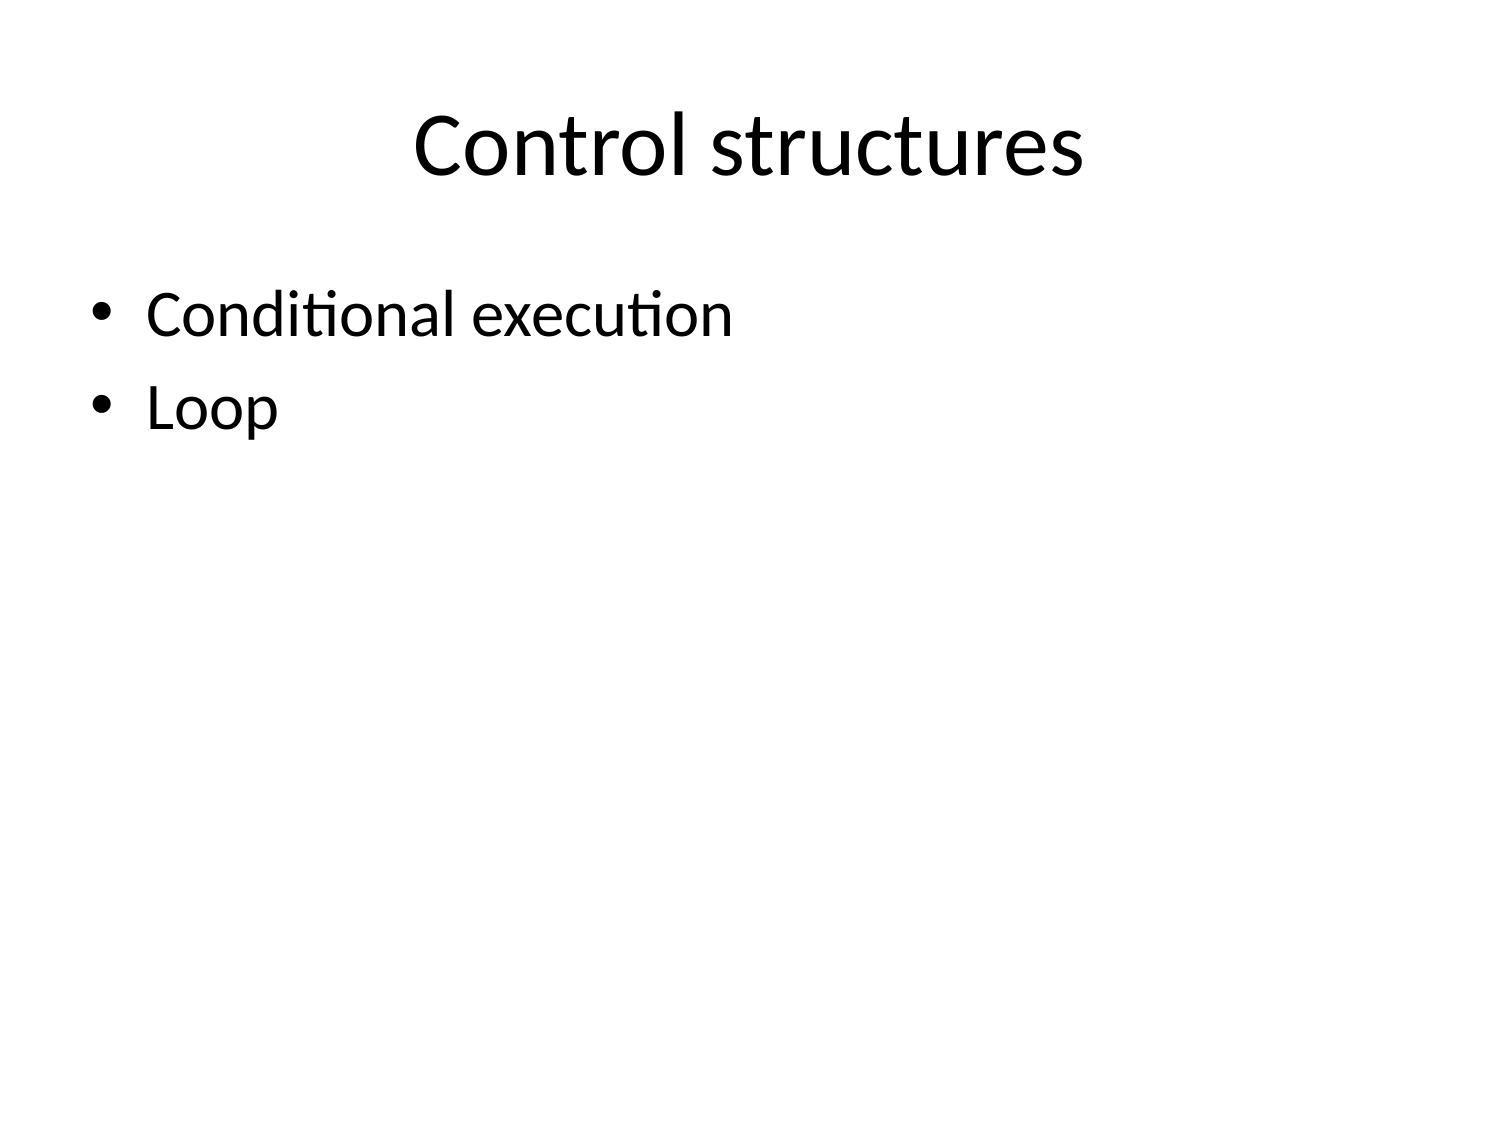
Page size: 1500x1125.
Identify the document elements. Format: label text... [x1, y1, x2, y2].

list Conditional execution Loop [75, 262, 1425, 1005]
title Control structures [75, 45, 1425, 233]
